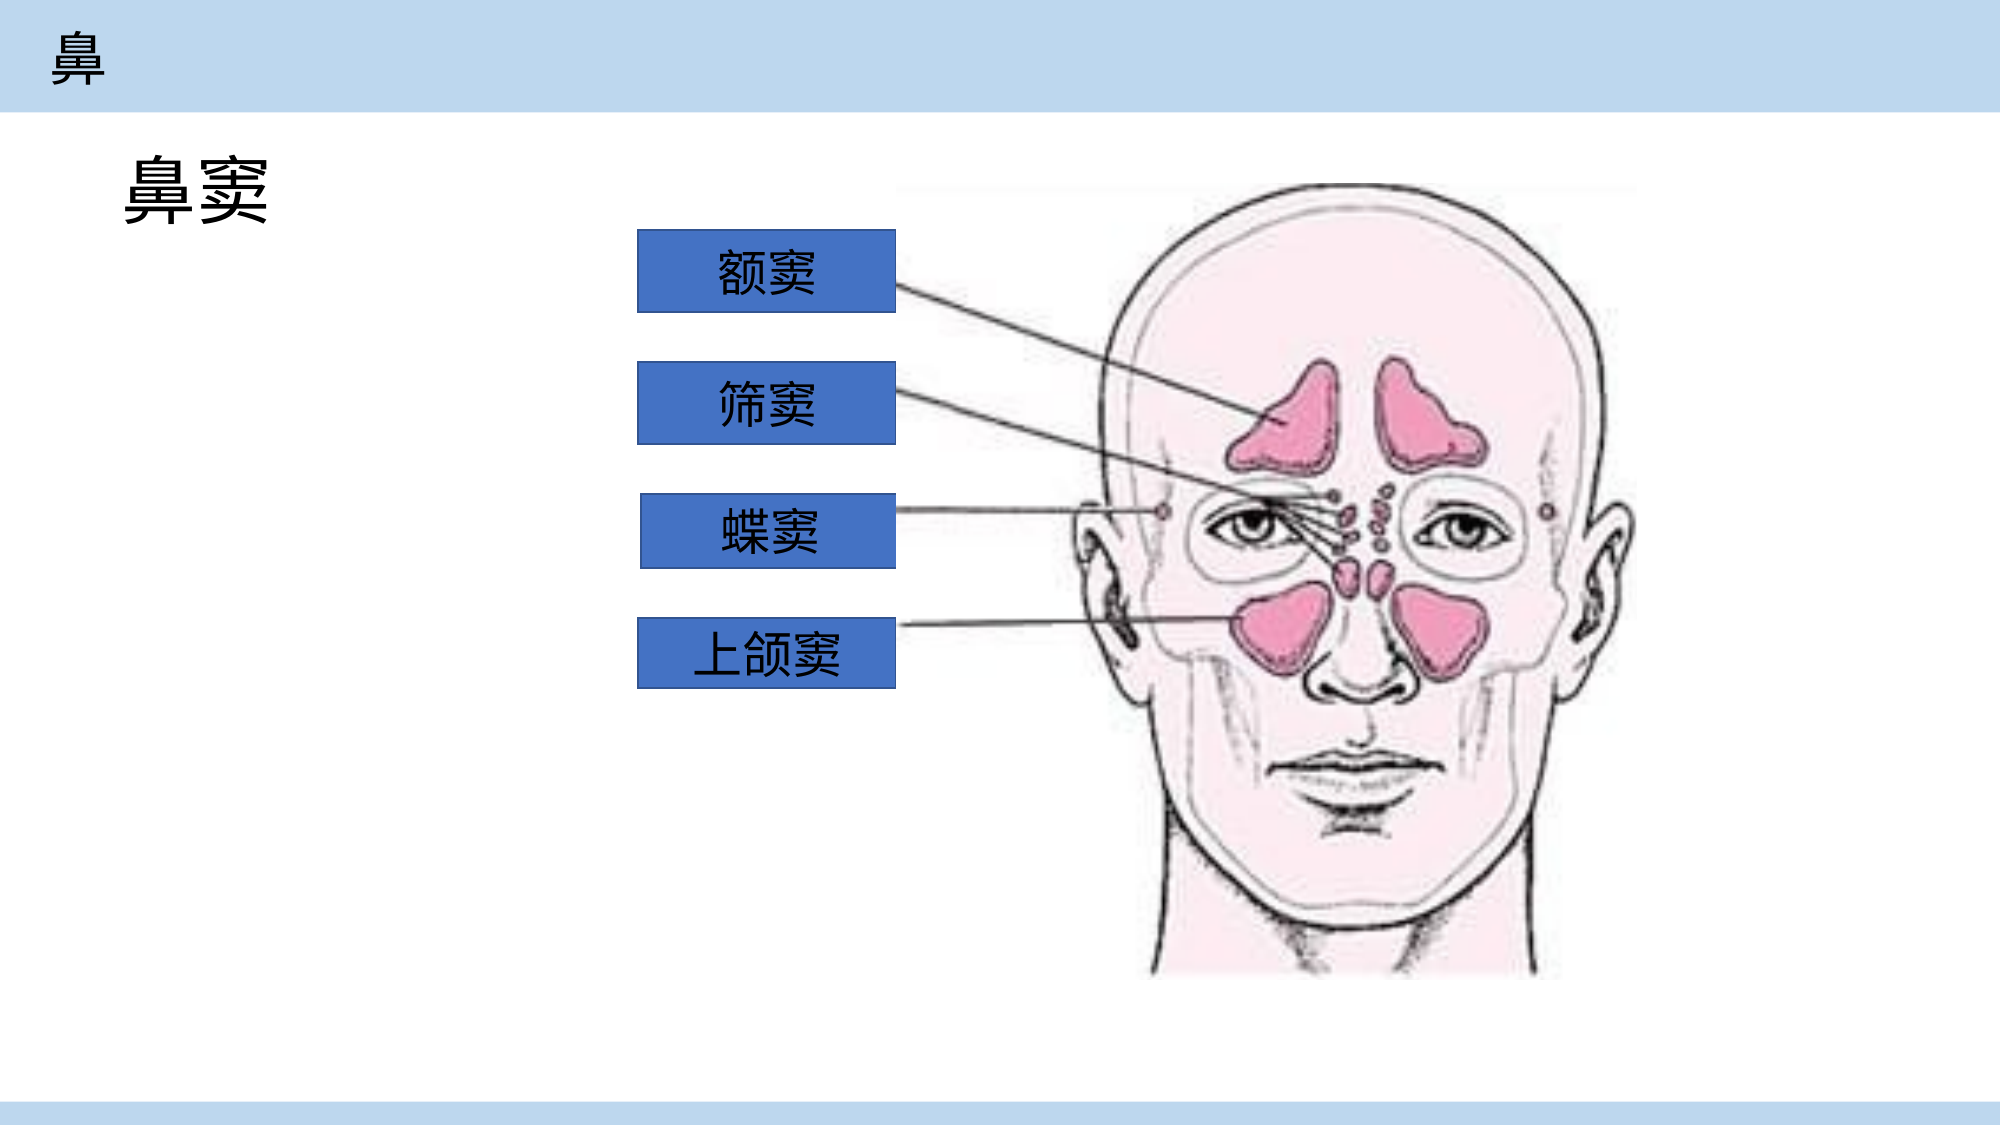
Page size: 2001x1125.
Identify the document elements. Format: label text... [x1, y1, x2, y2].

text_box 筛窦 [637, 361, 896, 445]
text_box 鼻 [37, 15, 508, 98]
picture [896, 183, 1637, 980]
list 鼻窦 [55, 135, 1781, 850]
text_box 额窦 [637, 229, 896, 313]
text_box 上颌窦 [637, 617, 896, 689]
text_box 蝶窦 [640, 493, 896, 569]
